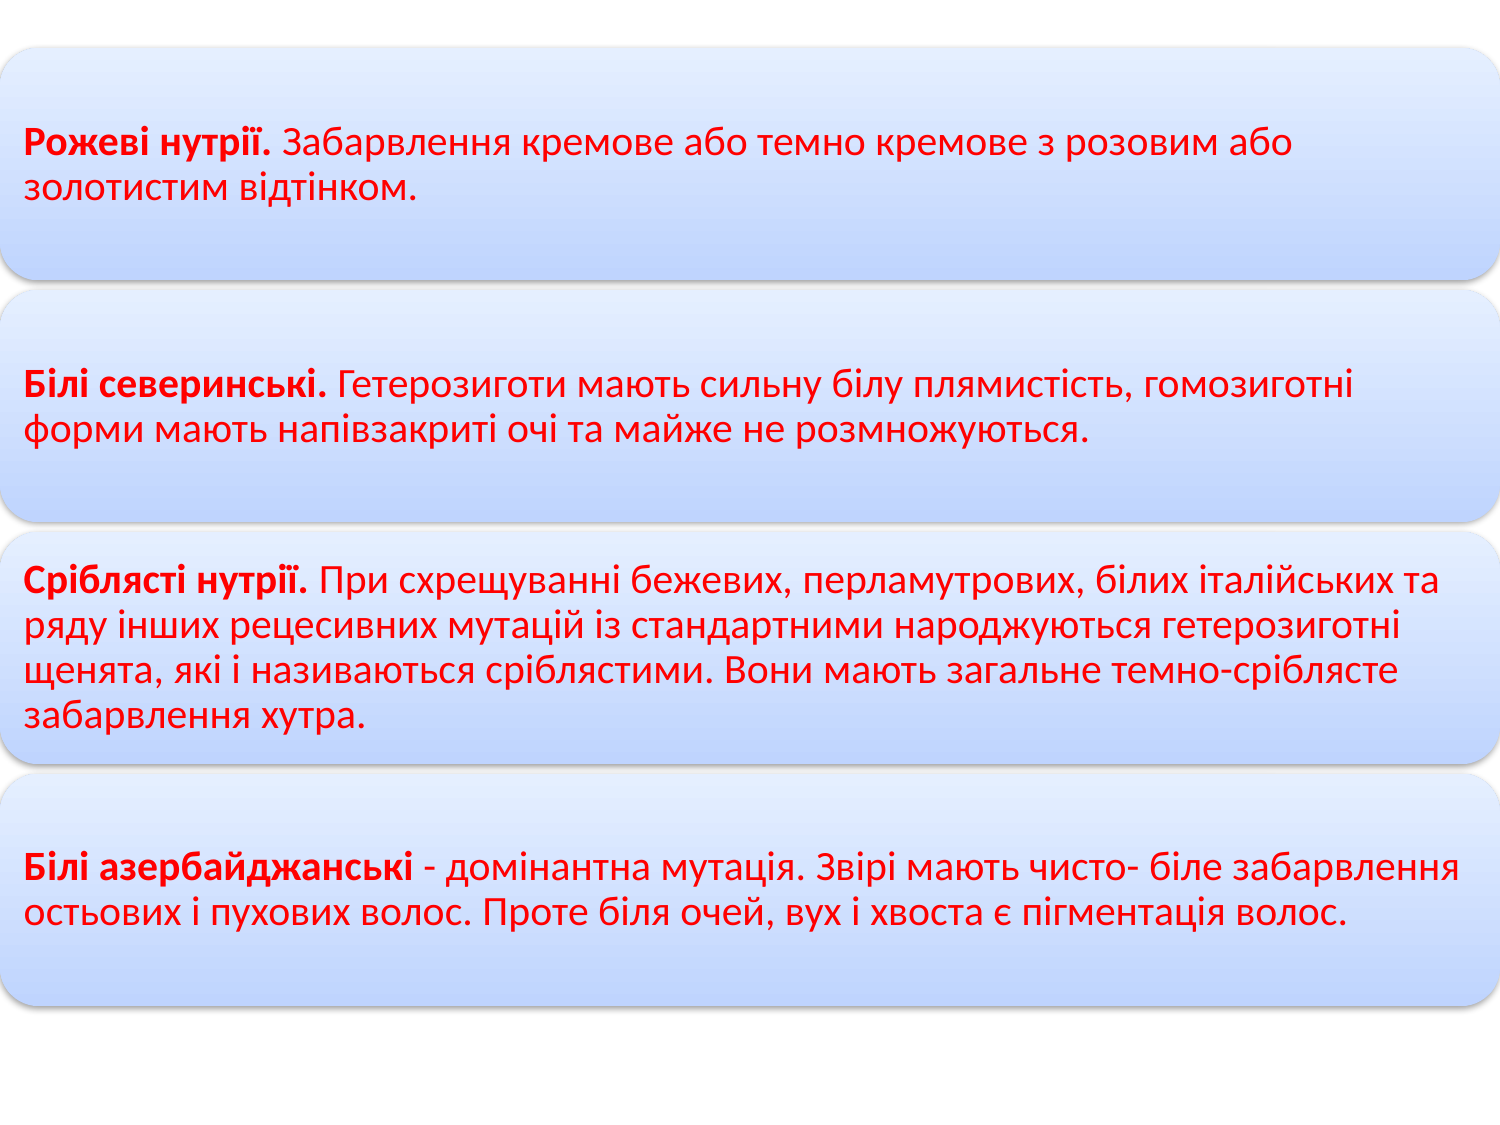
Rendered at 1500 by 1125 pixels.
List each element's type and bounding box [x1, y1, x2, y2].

text_box [0, 42, 1500, 1012]
